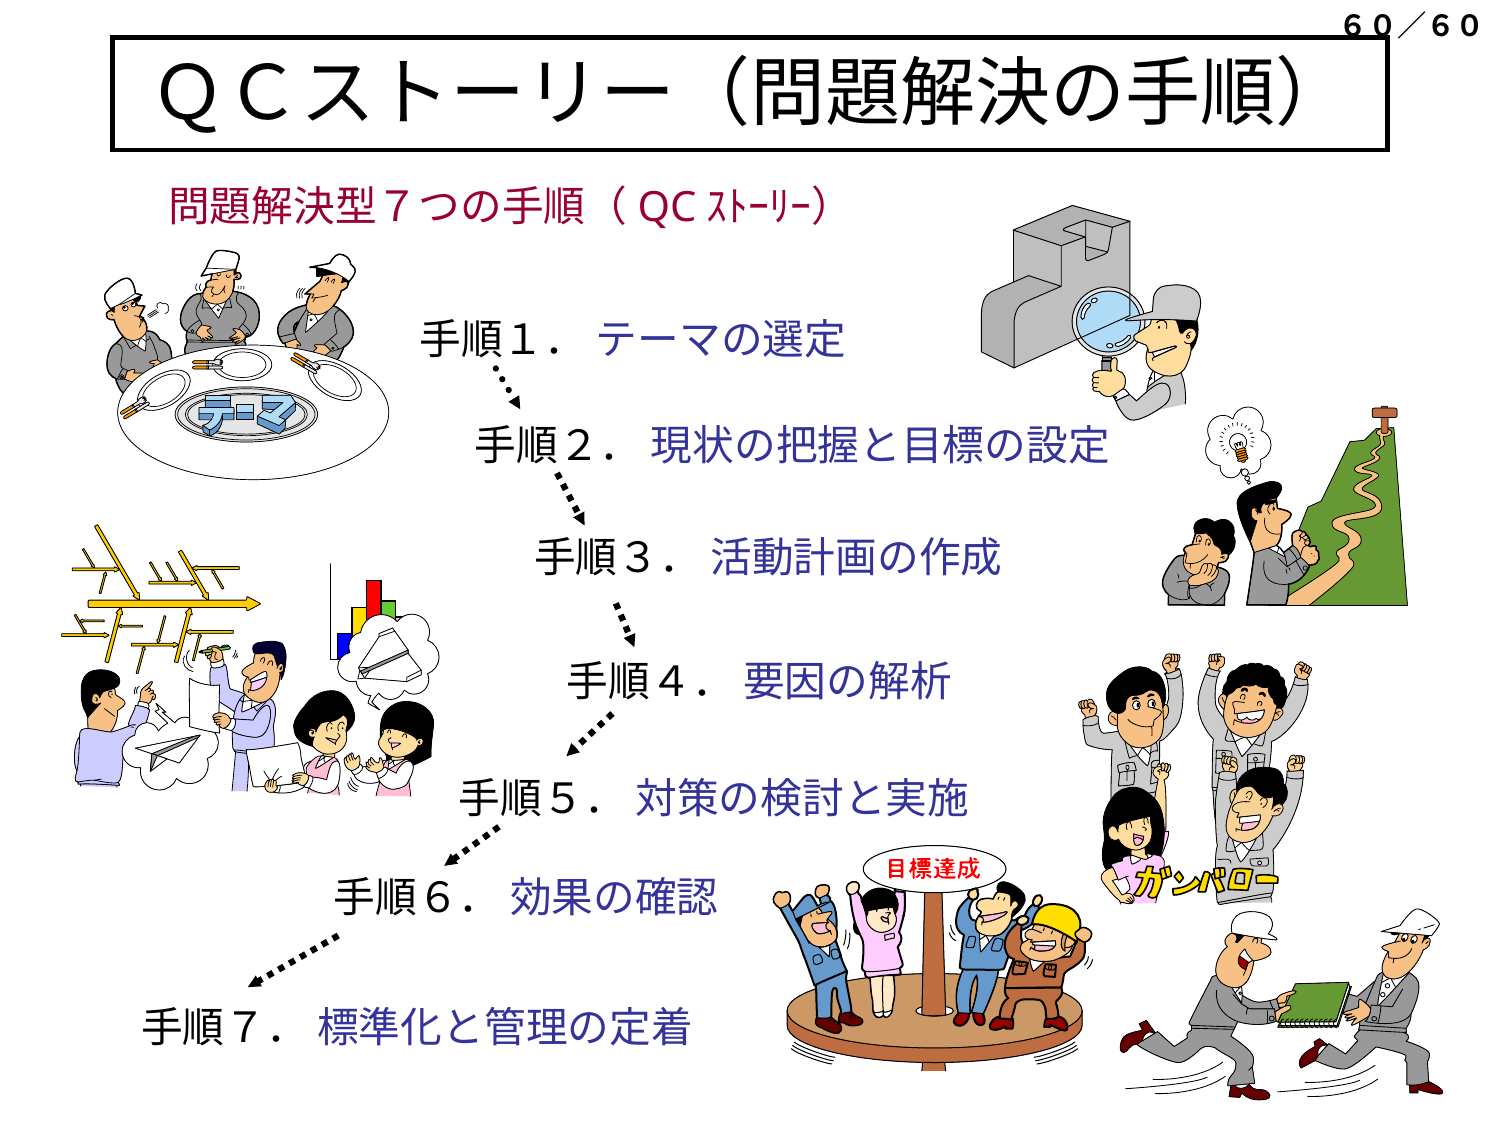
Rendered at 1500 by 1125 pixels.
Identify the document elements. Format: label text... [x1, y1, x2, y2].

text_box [101, 171, 1208, 526]
text_box ６０／６０ [1324, 0, 1500, 85]
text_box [60, 405, 1409, 907]
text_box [125, 844, 1444, 1102]
text_box ＱＣストーリー（問題解決の手順） [112, 37, 1388, 150]
